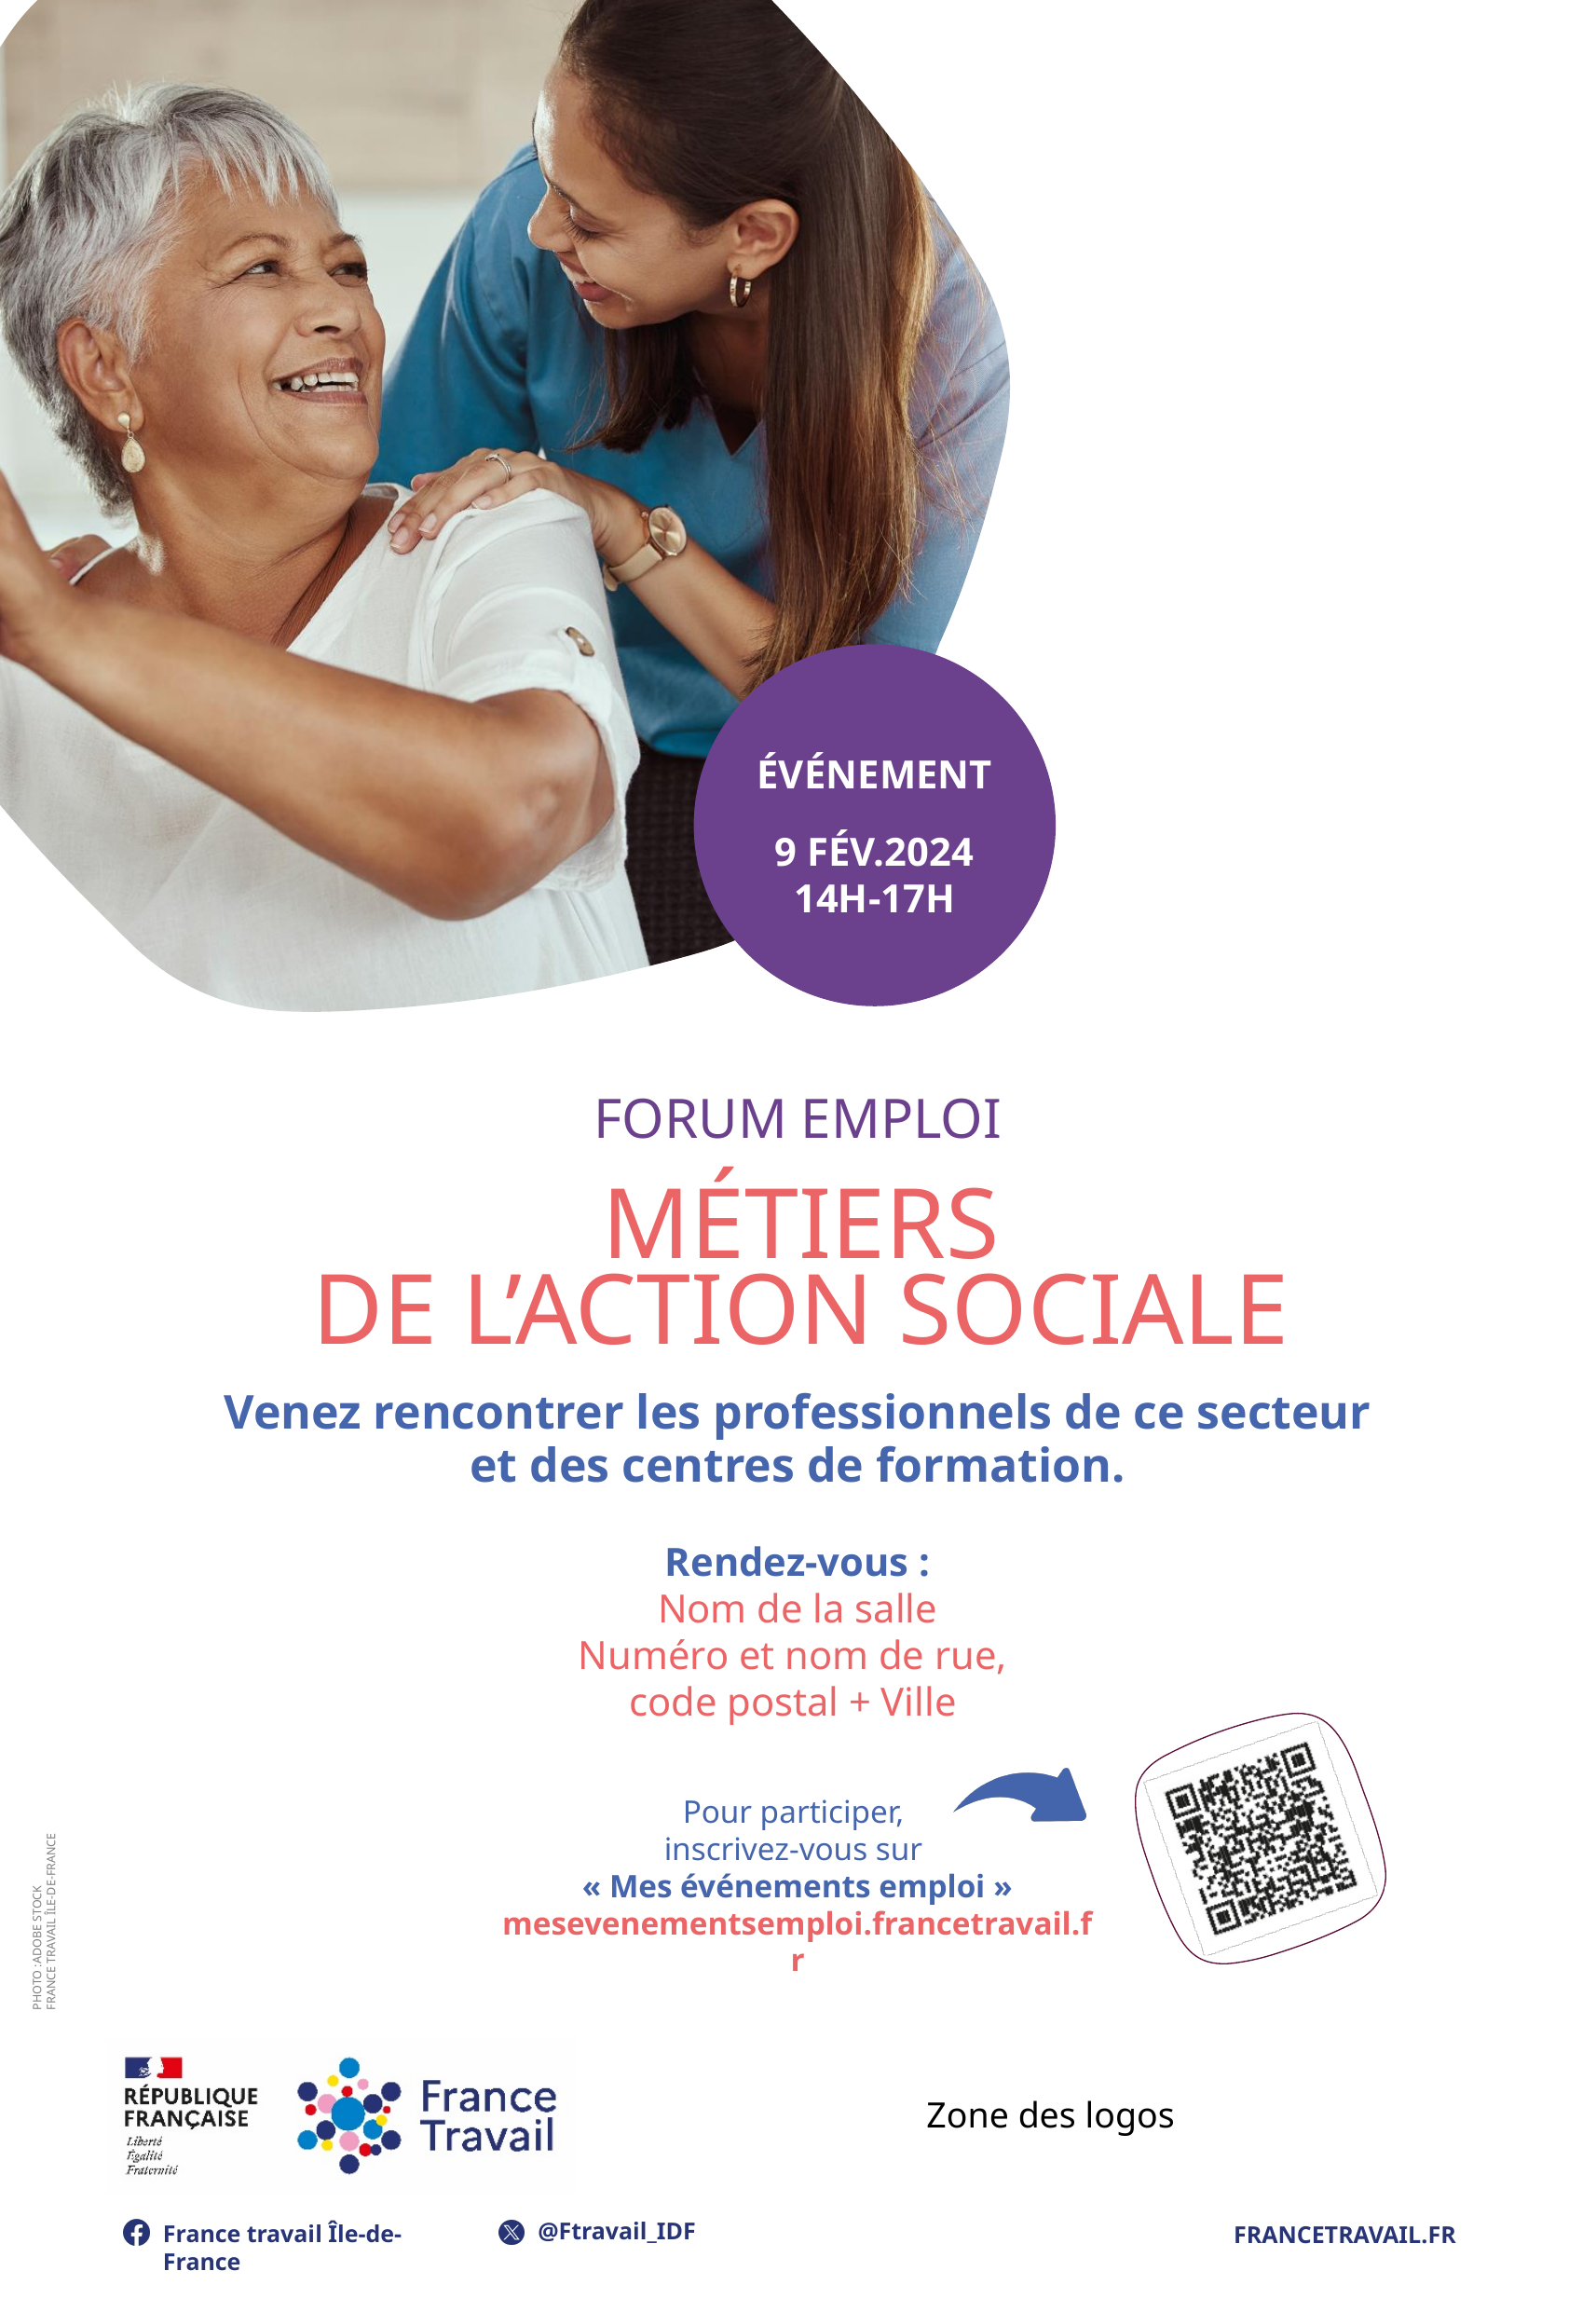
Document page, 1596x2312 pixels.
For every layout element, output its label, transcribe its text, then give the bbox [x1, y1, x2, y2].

text_box Venez rencontrer les professionnels de ce secteur et des centres de formation. [0, 1379, 1596, 1498]
text_box Rendez-vous : Nom de la salle Numéro et nom de rue, code postal + Ville [0, 1530, 1596, 1731]
picture [948, 1748, 1091, 1869]
picture [1128, 1707, 1392, 1970]
text_box francetravail.fr [1220, 2213, 1522, 2255]
text_box Forum emploi [0, 1076, 1596, 1156]
text_box France travail Île-de-France [149, 2212, 488, 2282]
text_box Métiers de l’action sociale [0, 1185, 1596, 1371]
text_box Pour participer, inscrivez-vous sur « Mes événements emploi » mesevenementsemploi.francetravail.fr [484, 1785, 1111, 1985]
text_box [0, 0, 1011, 1012]
text_box Événement 9 fév.2024 14h-17h [628, 746, 1122, 928]
picture [122, 2219, 150, 2246]
text_box [710, 642, 1040, 746]
picture [498, 2219, 525, 2246]
text_box [724, 928, 1026, 1008]
text_box Zone des logos [604, 2051, 1497, 2176]
text_box @Ftravail_IDF [524, 2209, 724, 2252]
picture [104, 2036, 578, 2195]
